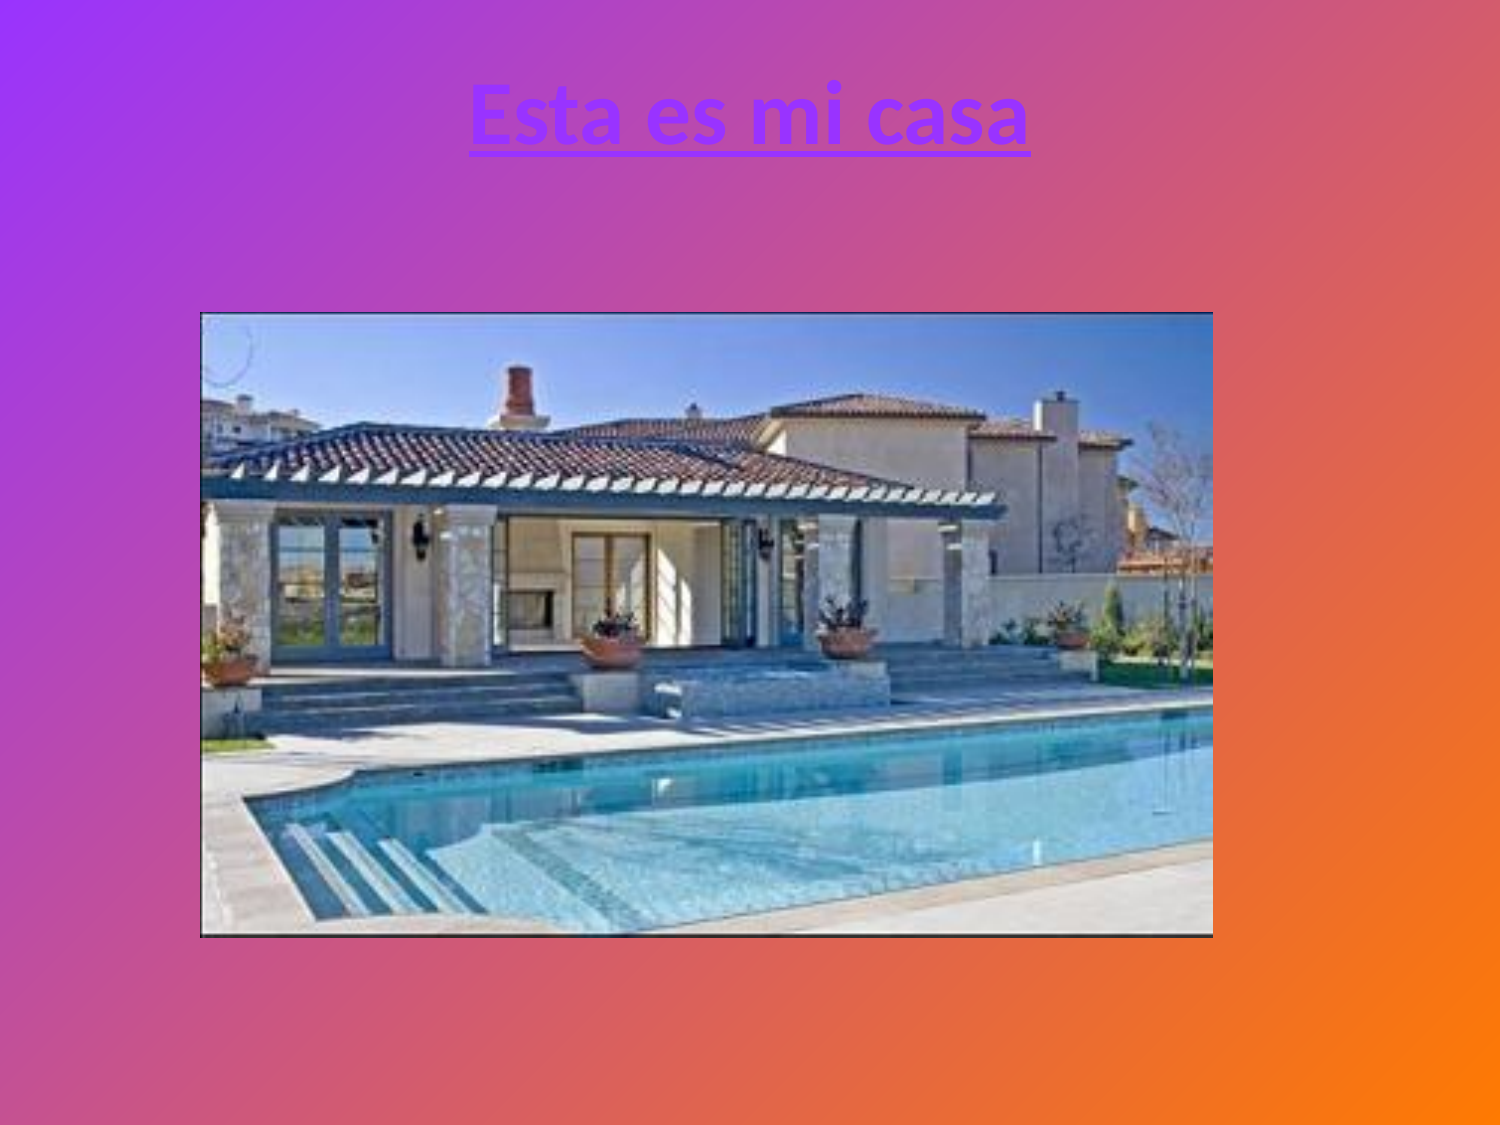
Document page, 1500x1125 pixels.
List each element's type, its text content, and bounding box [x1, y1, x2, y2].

title Esta es mi casa [74, 44, 1426, 233]
picture [199, 312, 1213, 938]
